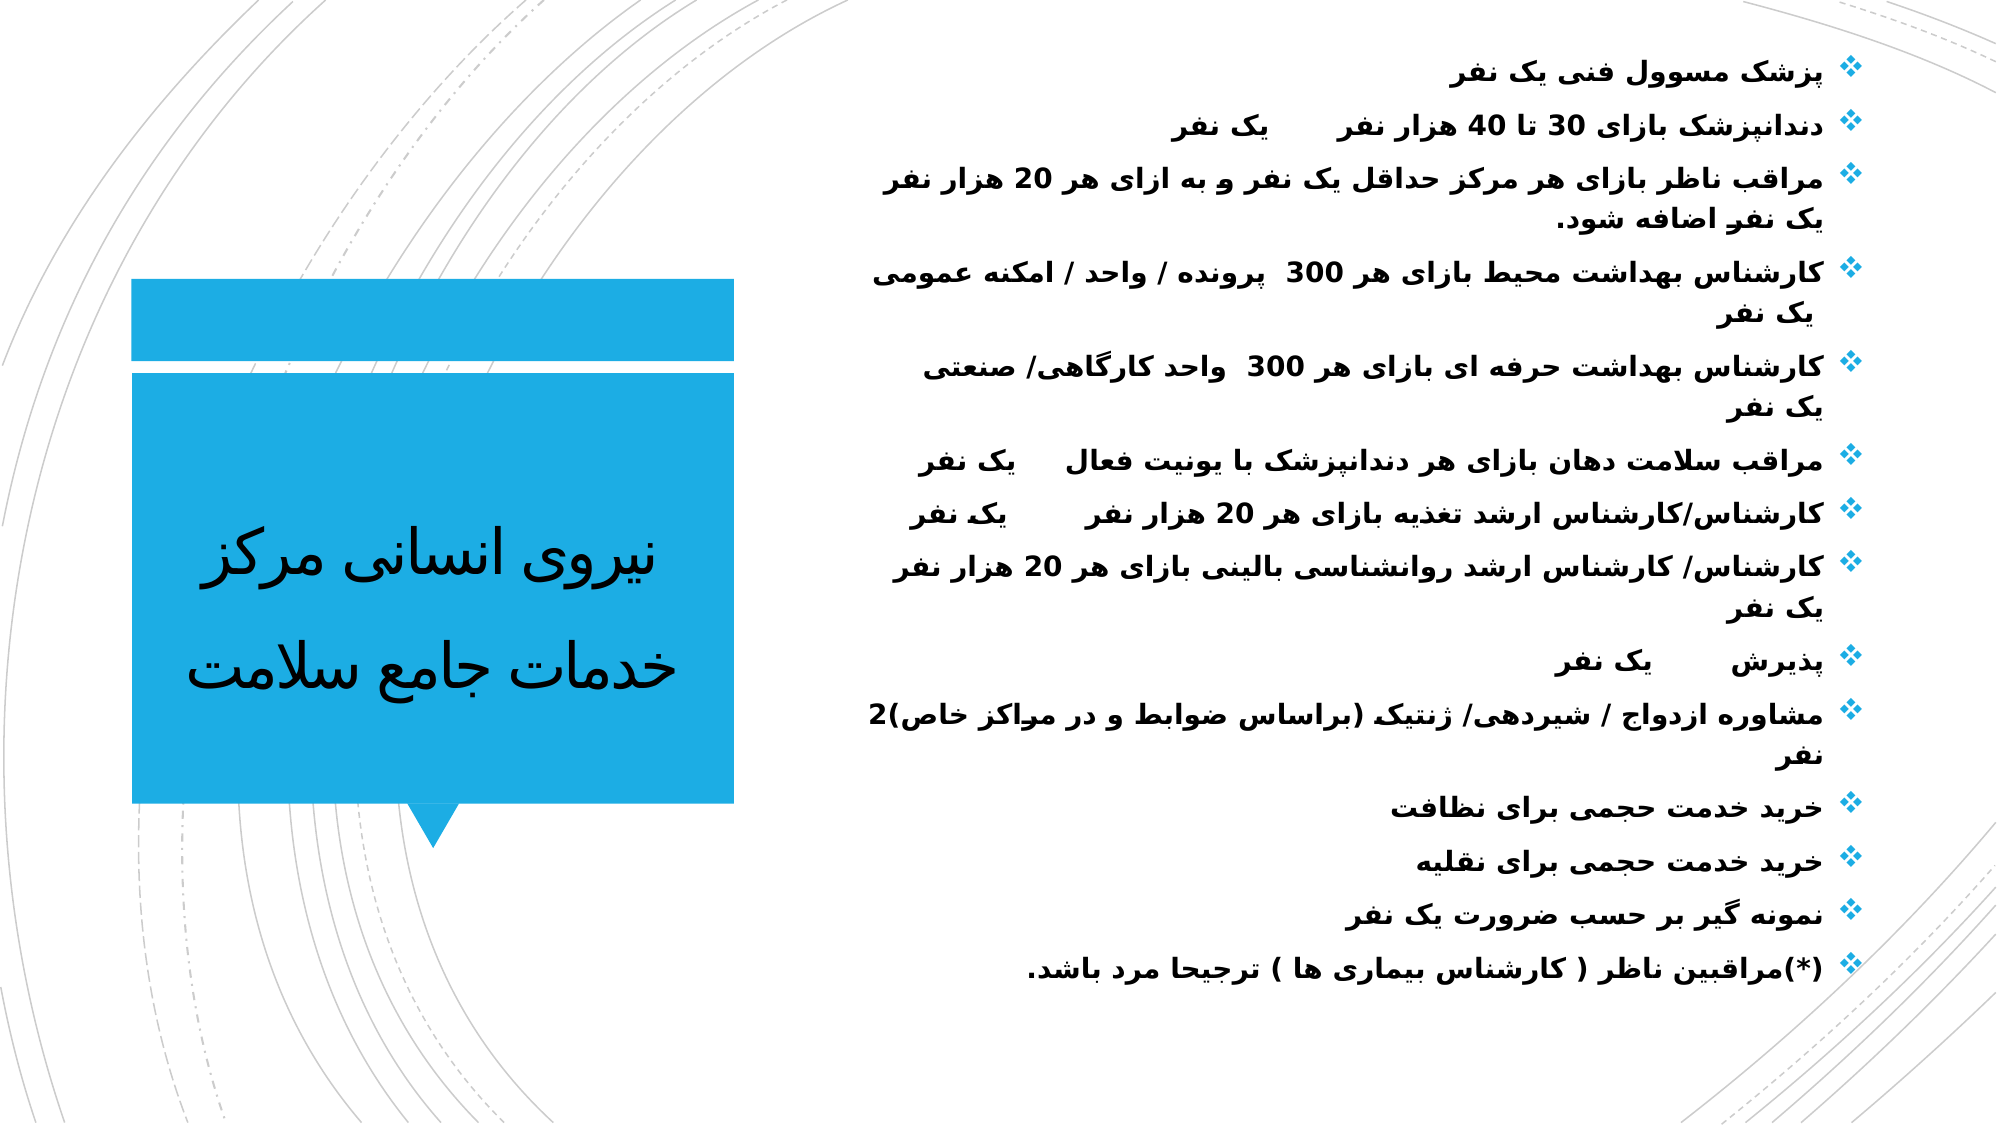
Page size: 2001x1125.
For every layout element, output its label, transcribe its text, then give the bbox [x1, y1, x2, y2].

title نیروی انسانی مرکز خدمات جامع سلامت [145, 385, 720, 789]
list پزشک مسوول فنی یک نفر دندانپزشک بازای 30 تا 40 هزار نفر یک نفر مراقب ناظر بازای هر مرکز حداقل یک نفر و به ازای هر 20 هزار نفر یک نفر اضافه شود. کارشناس بهداشت محیط بازای هر 300 پرونده / واحد / امکنه عمومی یک نفر کارشناس بهداشت حرفه ای بازای هر 300 واحد کارگاهی/ صنعتی یک نفر مراقب سلامت دهان بازای هر دندانپزشک با یونیت فعال یک نفر کارشناس/کارشناس ارشد تغذیه بازای هر 20 هزار نفر یک نفر کارشناس/ کارشناس ارشد روانشناسی بالینی بازای هر 20 هزار نفر یک نفر پذیرش یک نفر مشاوره ازدواج / شیردهی/ ژنتیک (براساس ضوابط و در مراکز خاص) 2 نفر خرید خدمت حجمی برای نظافت خرید خدمت حجمی برای نقلیه نمونه گیر بر حسب ضرورت یک نفر (*)مراقبین ناظر ( کارشناس بیماری ها ) ترجیحا مرد باشد. [839, 39, 1871, 993]
